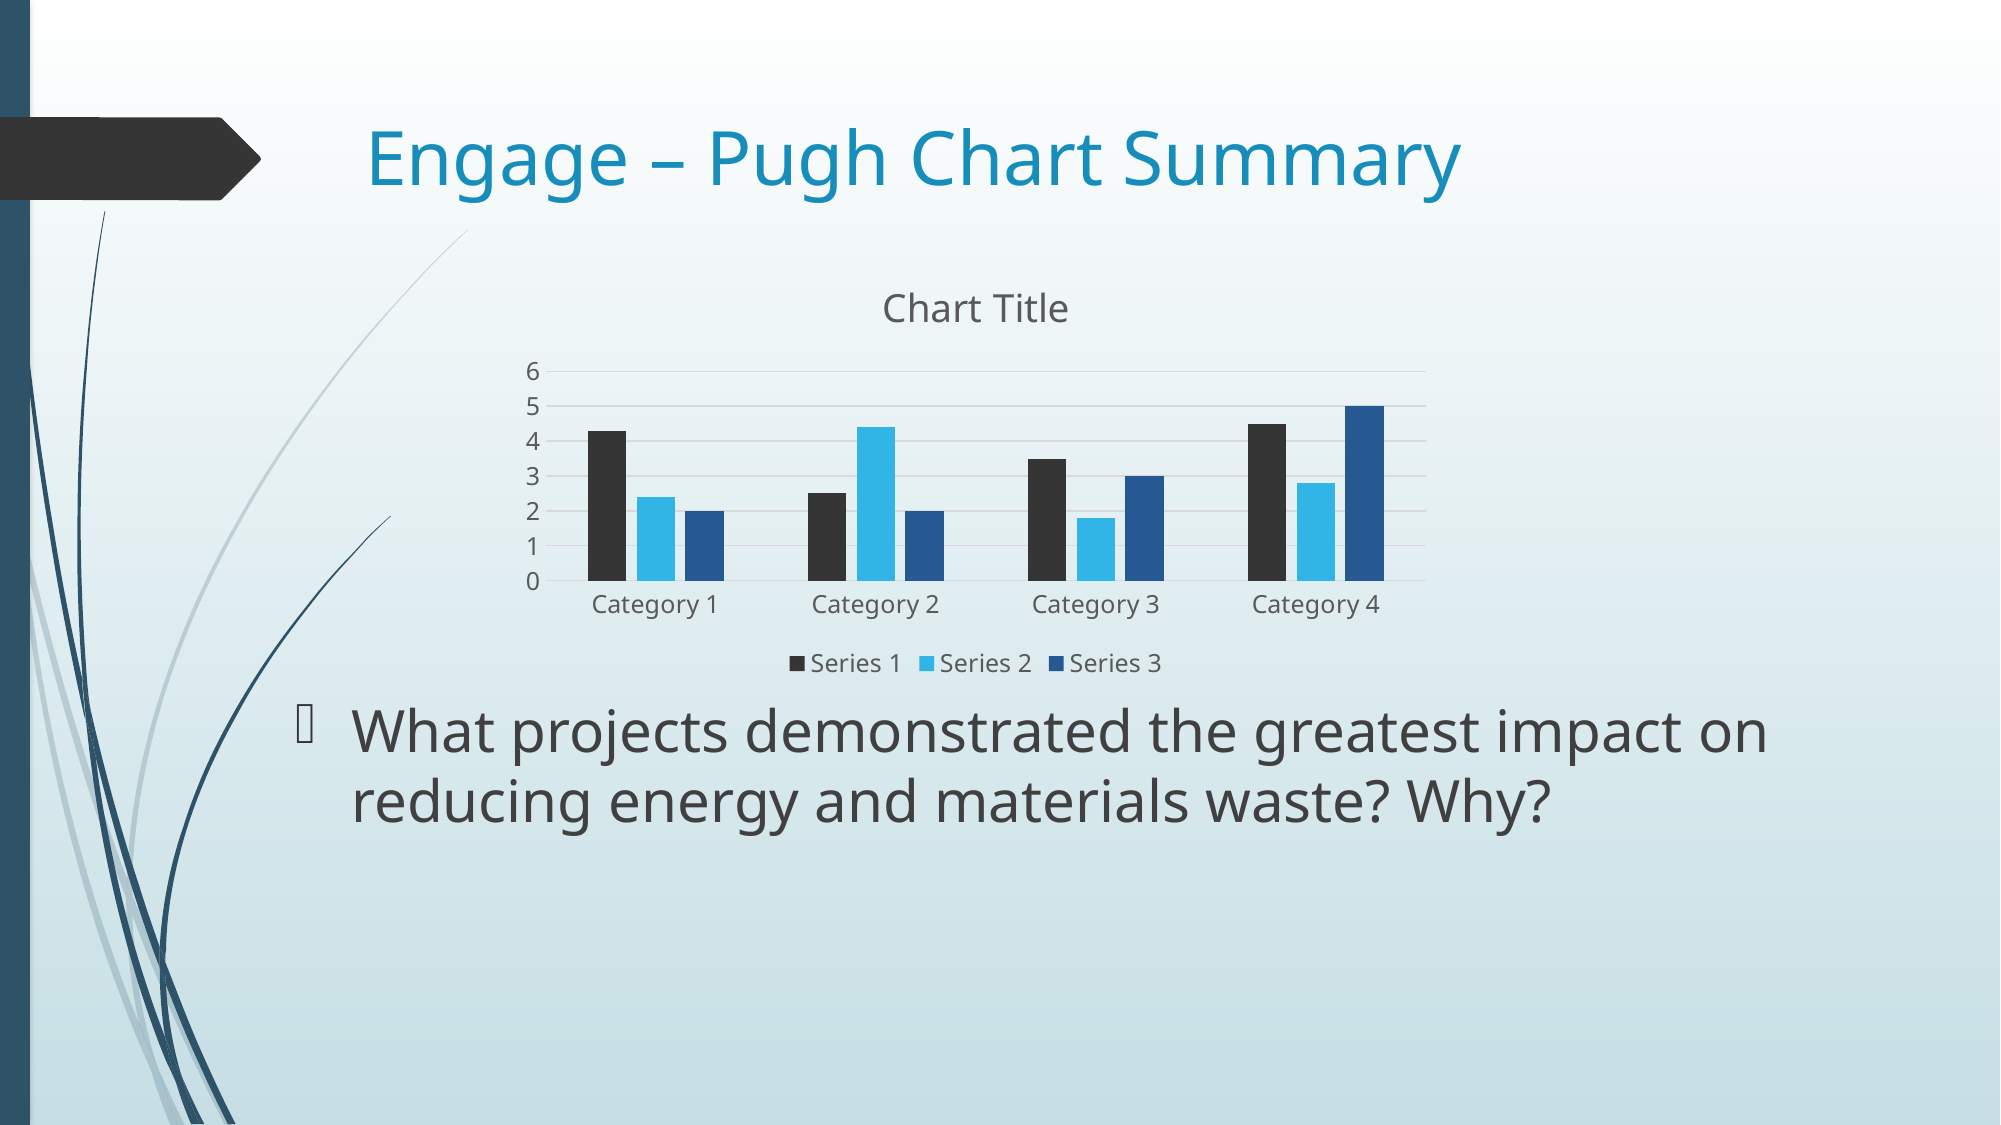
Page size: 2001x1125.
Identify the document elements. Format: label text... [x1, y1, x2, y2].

list What projects demonstrated the greatest impact on reducing energy and materials waste? Why? [280, 686, 1888, 970]
title Engage – Pugh Chart Summary [350, 102, 1888, 313]
chart [506, 252, 1445, 688]
